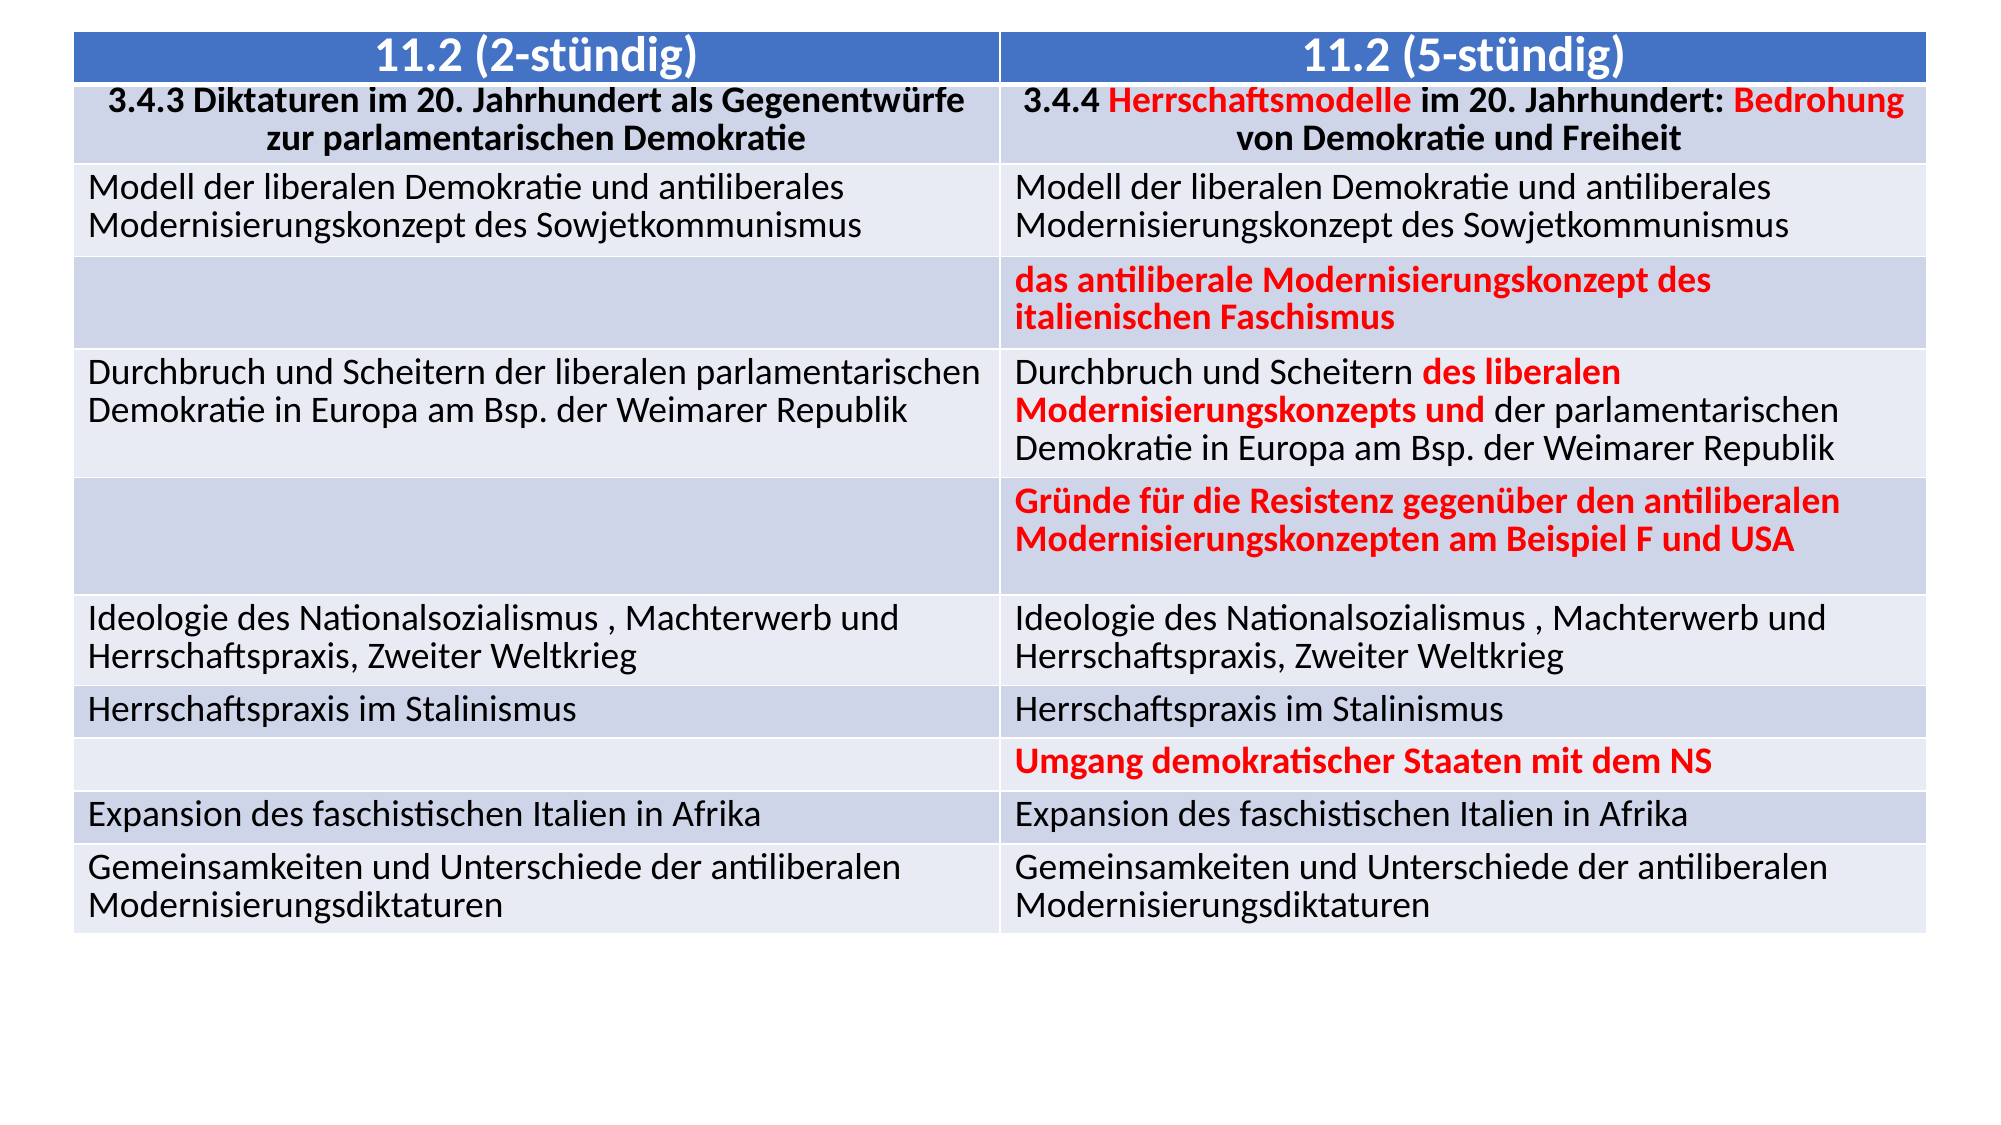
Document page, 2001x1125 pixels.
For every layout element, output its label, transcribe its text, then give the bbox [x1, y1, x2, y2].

table_cell das antiliberale Modernisierungskonzept des italienischen Faschismus [1001, 257, 1926, 348]
table_cell Modell der liberalen Demokratie und antiliberales Modernisierungskonzept des Sowjetkommunismus [1001, 165, 1926, 256]
table_cell 3.4.4 Herrschaftsmodelle im 20. Jahrhundert: Bedrohung von Demokratie und Freiheit [1001, 87, 1926, 163]
table_header 11.2 (2-stündig) [74, 32, 999, 82]
table_cell Herrschaftspraxis im Stalinismus [1001, 686, 1926, 737]
table_cell Gemeinsamkeiten und Unterschiede der antiliberalen Modernisierungsdiktaturen [74, 845, 999, 933]
table_cell Ideologie des Nationalsozialismus , Machterwerb und Herrschaftspraxis, Zweiter Weltkrieg [74, 596, 999, 685]
table_header 11.2 (5-stündig) [1001, 32, 1926, 82]
table_cell [74, 739, 999, 790]
table_cell Ideologie des Nationalsozialismus , Machterwerb und Herrschaftspraxis, Zweiter Weltkrieg [1001, 596, 1926, 685]
table_cell Umgang demokratischer Staaten mit dem NS [1001, 739, 1926, 790]
table_cell 3.4.3 Diktaturen im 20. Jahrhundert als Gegenentwürfe zur parlamentarischen Demokratie [74, 87, 999, 163]
table_cell Durchbruch und Scheitern der liberalen parlamentarischen Demokratie in Europa am Bsp. der Weimarer Republik [74, 350, 999, 477]
table_cell Herrschaftspraxis im Stalinismus [74, 686, 999, 737]
table_cell Modell der liberalen Demokratie und antiliberales Modernisierungskonzept des Sowjetkommunismus [74, 165, 999, 256]
table_cell Gründe für die Resistenz gegenüber den antiliberalen Modernisierungskonzepten am Beispiel F und USA [1001, 478, 1926, 594]
table_cell Expansion des faschistischen Italien in Afrika [1001, 792, 1926, 843]
table_cell [74, 478, 999, 594]
table_cell [74, 257, 999, 348]
table_cell Expansion des faschistischen Italien in Afrika [74, 792, 999, 843]
table_cell Gemeinsamkeiten und Unterschiede der antiliberalen Modernisierungsdiktaturen [1001, 845, 1926, 933]
table_cell Durchbruch und Scheitern des liberalen Modernisierungskonzepts und der parlamentarischen Demokratie in Europa am Bsp. der Weimarer Republik [1001, 350, 1926, 477]
